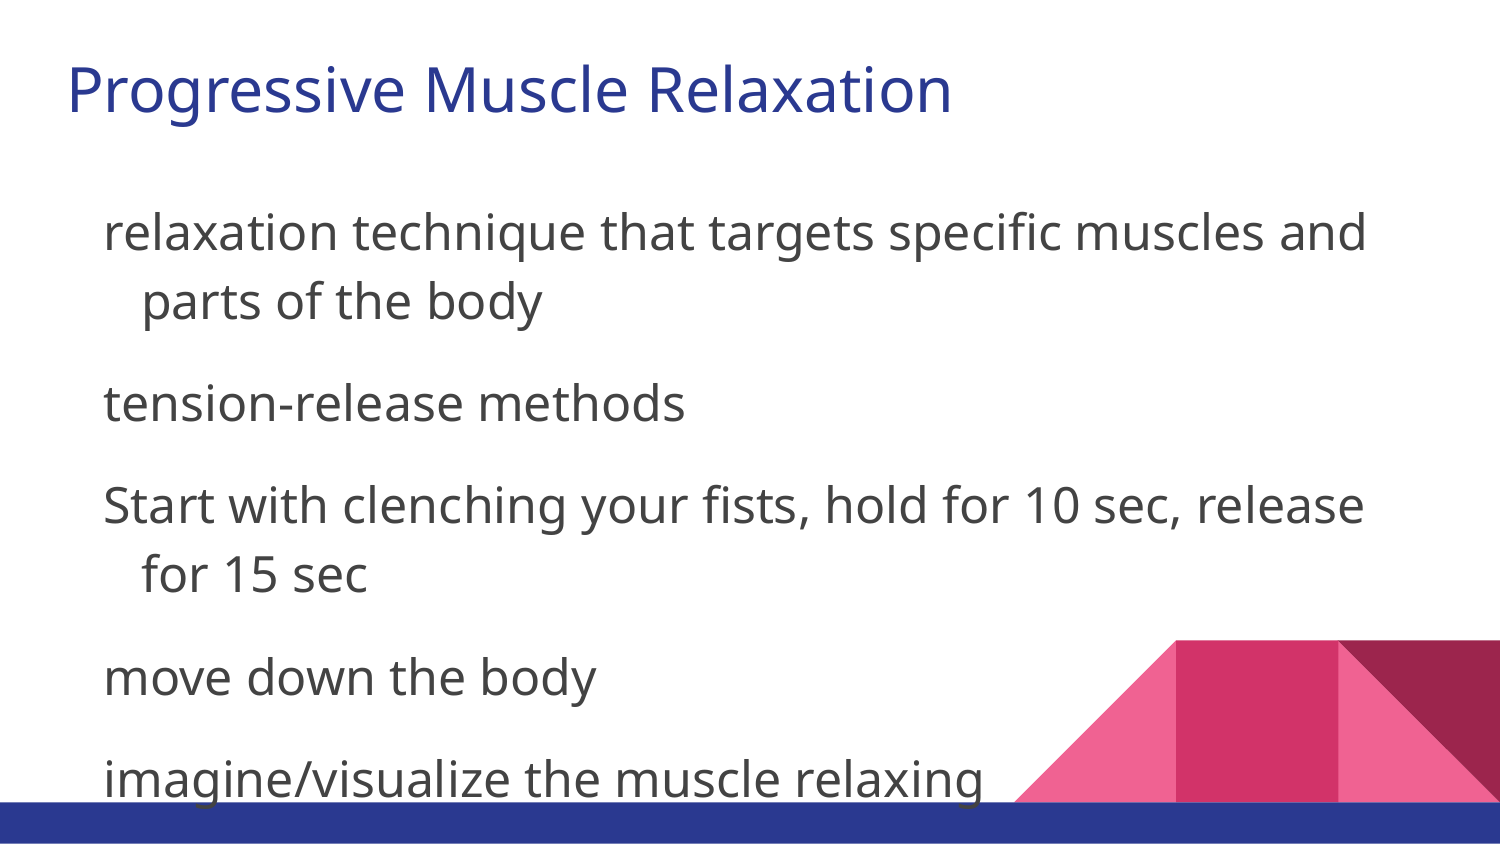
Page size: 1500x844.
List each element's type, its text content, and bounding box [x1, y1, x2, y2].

title Progressive Muscle Relaxation [51, 34, 1449, 176]
list relaxation technique that targets specific muscles and parts of the body tension-release methods Start with clenching your fists, hold for 10 sec, release for 15 sec move down the body imagine/visualize the muscle relaxing [51, 176, 1449, 725]
